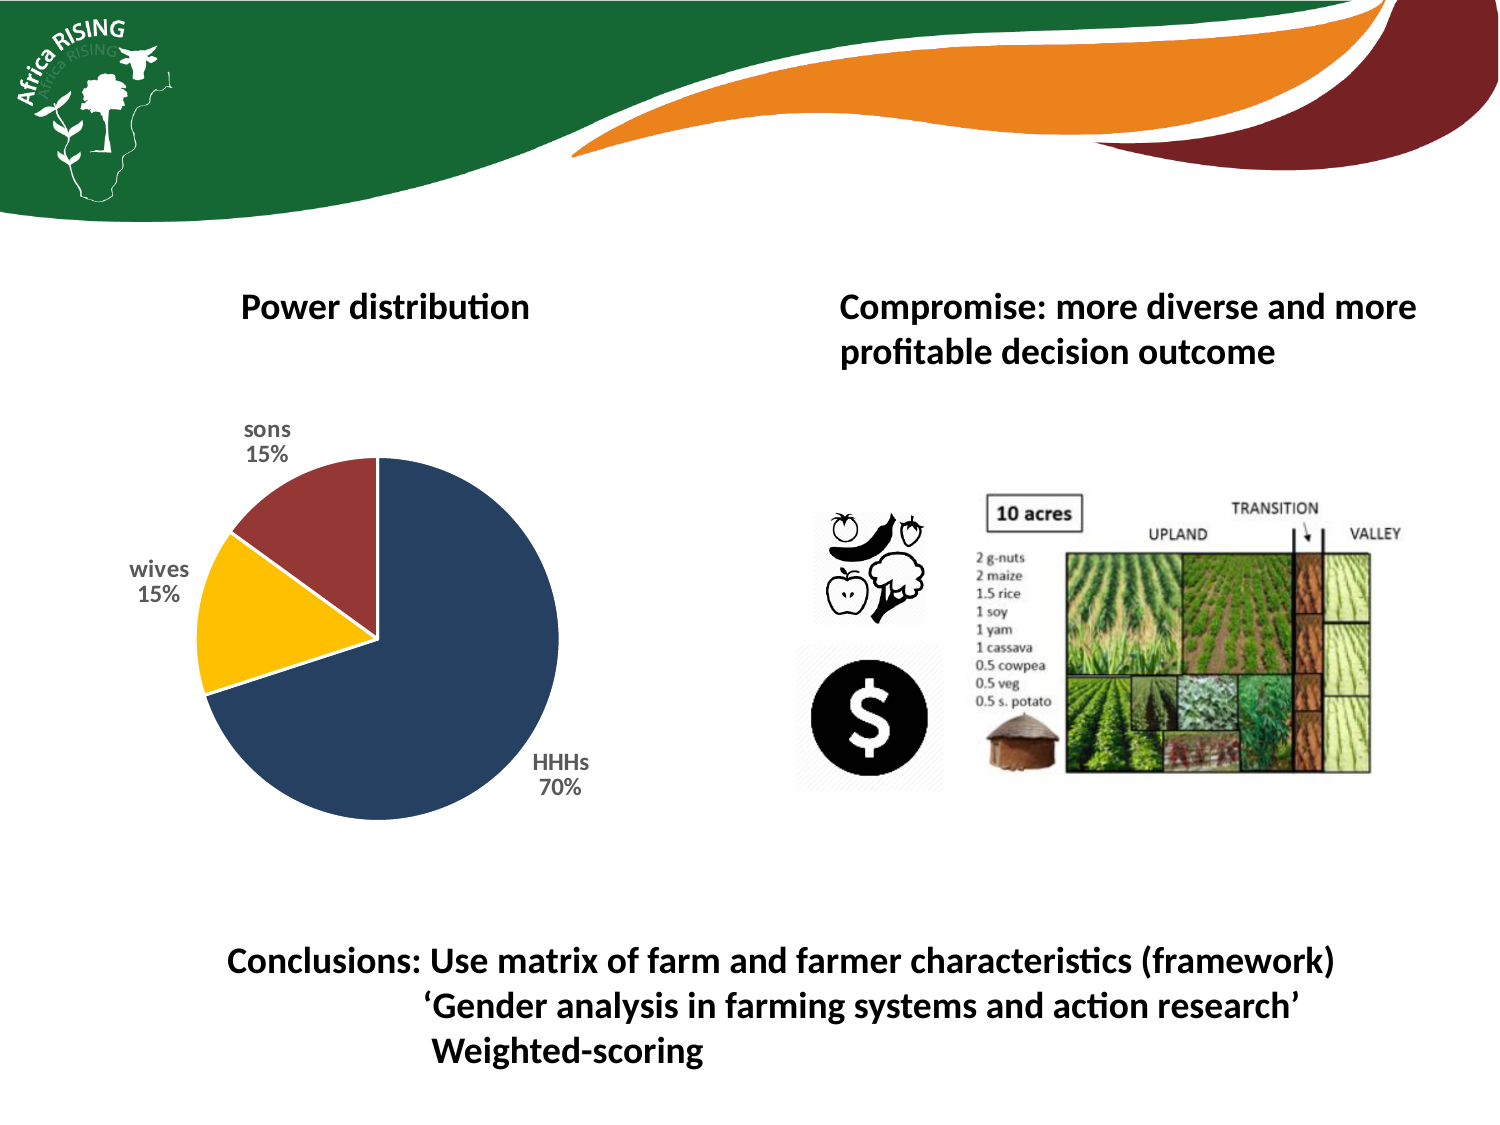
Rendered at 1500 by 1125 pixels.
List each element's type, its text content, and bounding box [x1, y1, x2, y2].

picture [962, 462, 1418, 792]
text_box Power distribution [226, 274, 546, 335]
picture [794, 642, 945, 794]
picture [0, 0, 1499, 222]
text_box Conclusions: Use matrix of farm and farmer characteristics (framework) ‘Gender analysis in farming systems and action research’ Weighted-scoring [212, 929, 1388, 1079]
picture [812, 510, 927, 626]
chart [59, 408, 713, 879]
text_box Compromise: more diverse and more profitable decision outcome [825, 274, 1463, 380]
